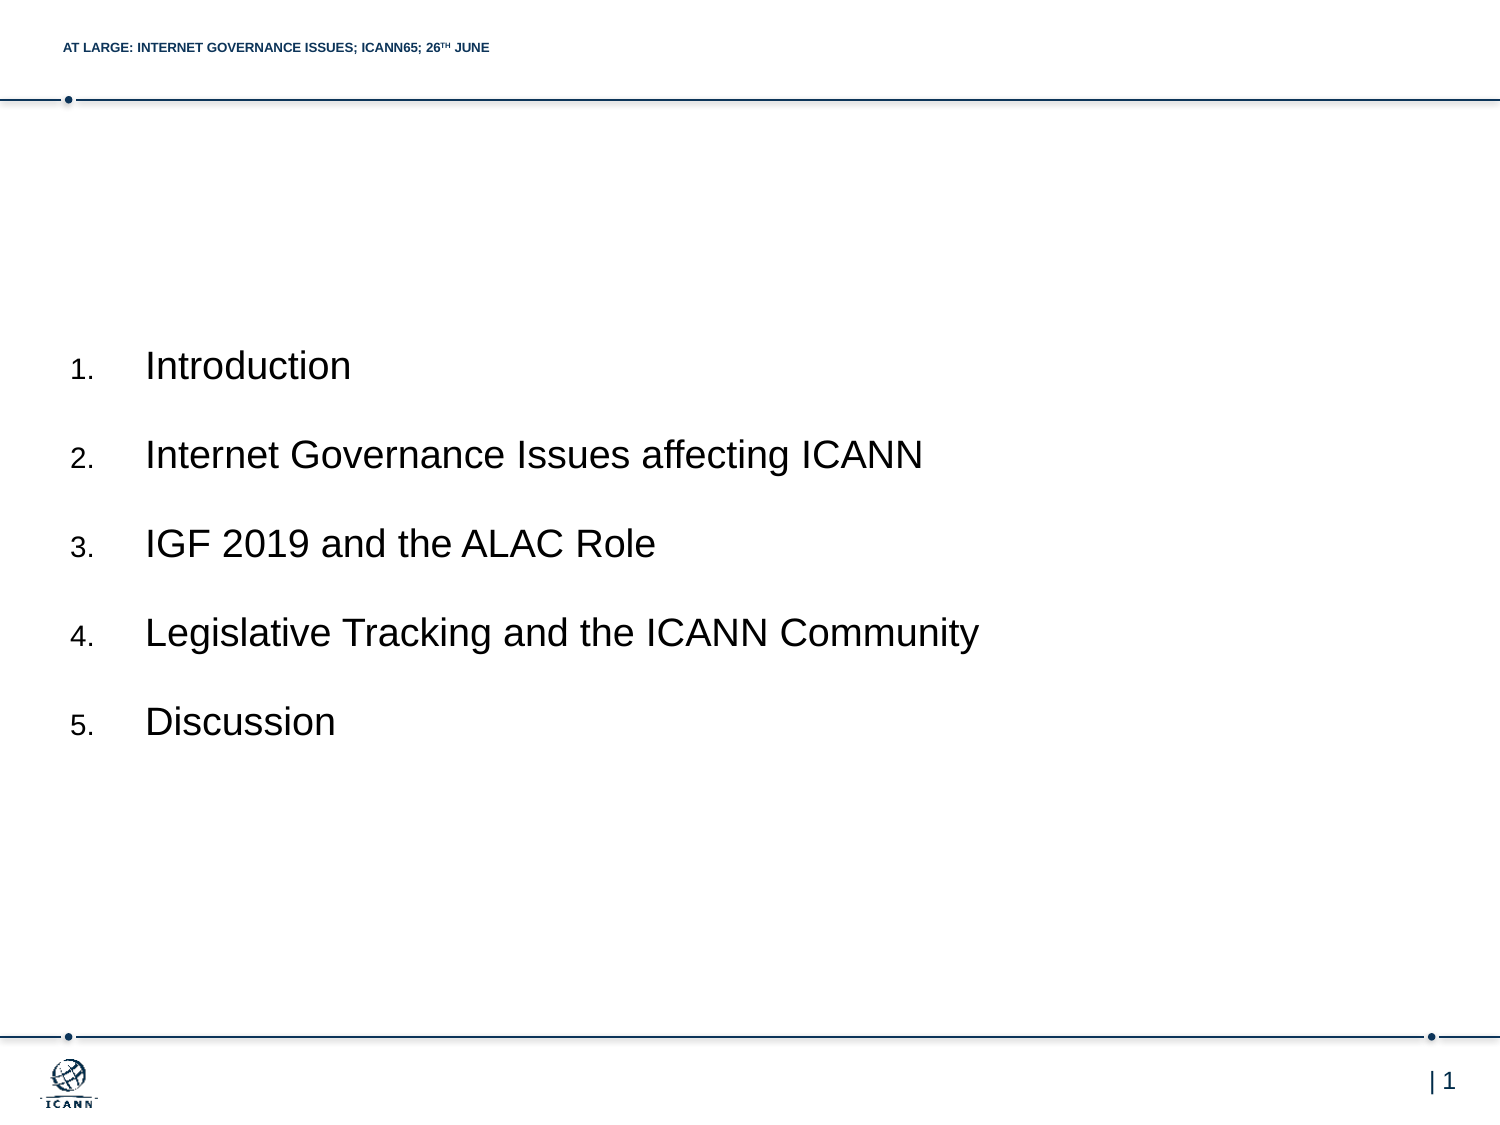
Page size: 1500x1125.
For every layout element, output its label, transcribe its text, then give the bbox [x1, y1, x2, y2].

picture [38, 1059, 100, 1108]
title AT LARGE: INTERNET GOVERNANCE ISSUES; ICANN65; 26TH JUNE [63, 0, 1378, 149]
list Introduction Internet Governance Issues affecting ICANN IGF 2019 and the ALAC Role Legislative Tracking and the ICANN Community Discussion [70, 339, 1368, 1003]
